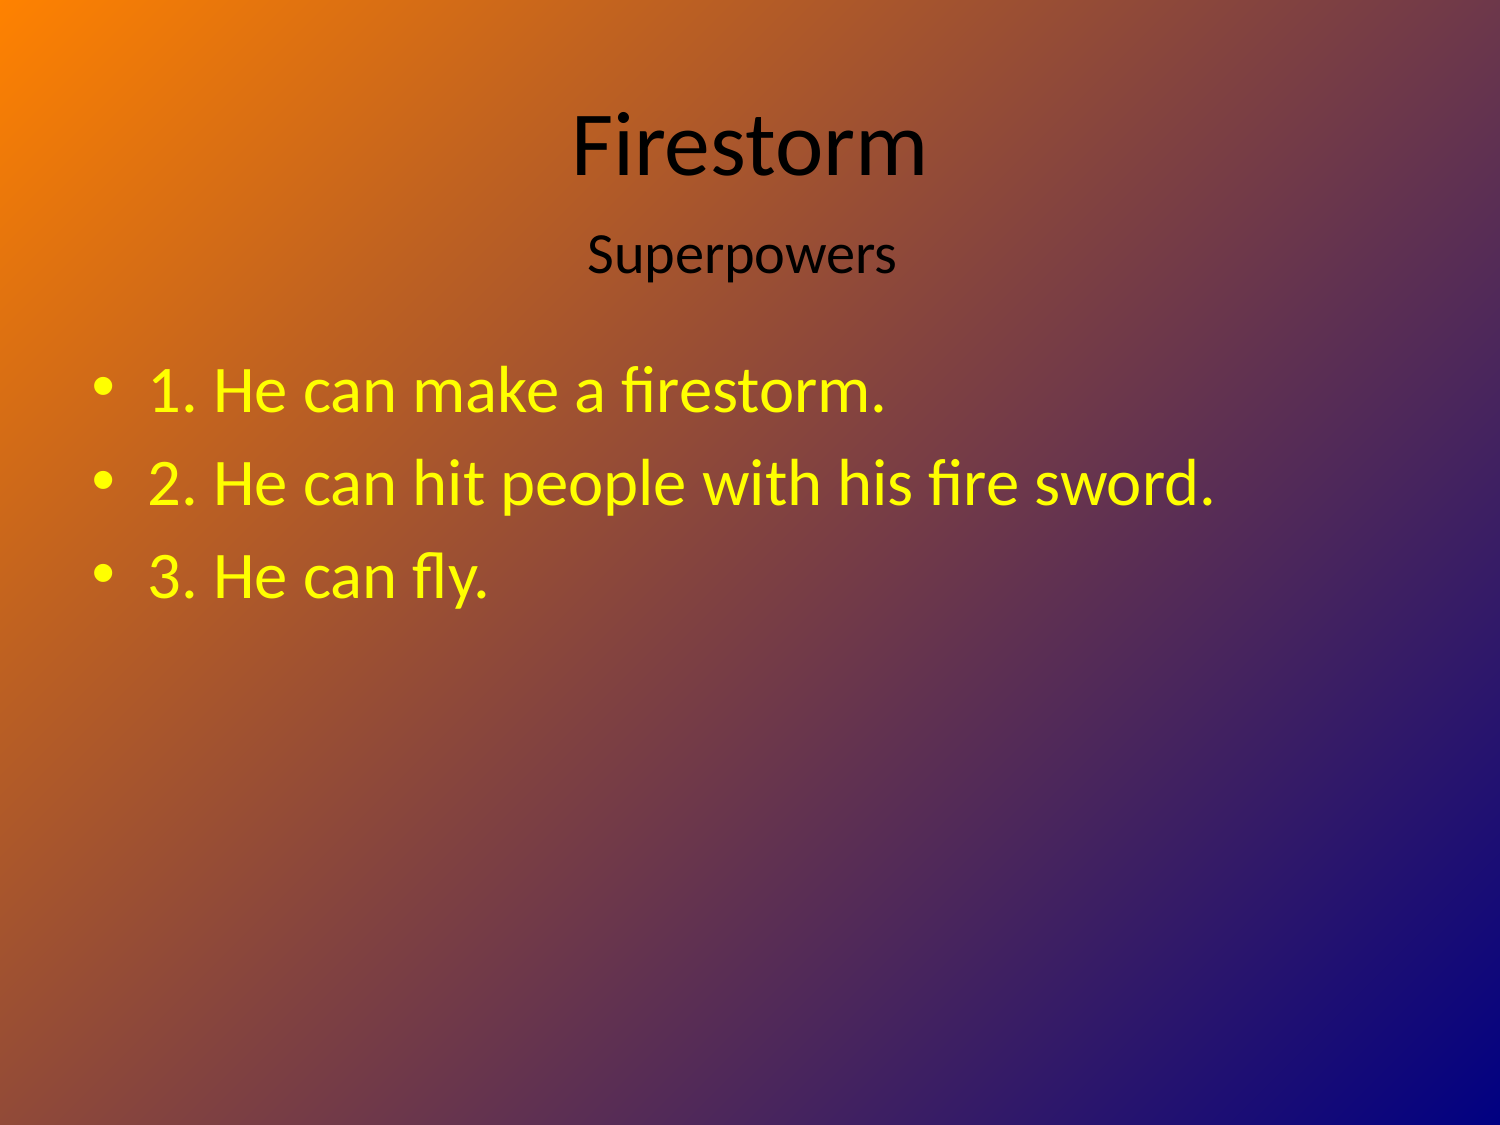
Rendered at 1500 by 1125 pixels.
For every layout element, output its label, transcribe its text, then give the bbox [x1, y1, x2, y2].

list 1. He can make a firestorm. 2. He can hit people with his fire sword. 3. He can fly. [76, 338, 1427, 1081]
text_box Superpowers [572, 208, 928, 293]
title Firestorm [75, 45, 1425, 233]
